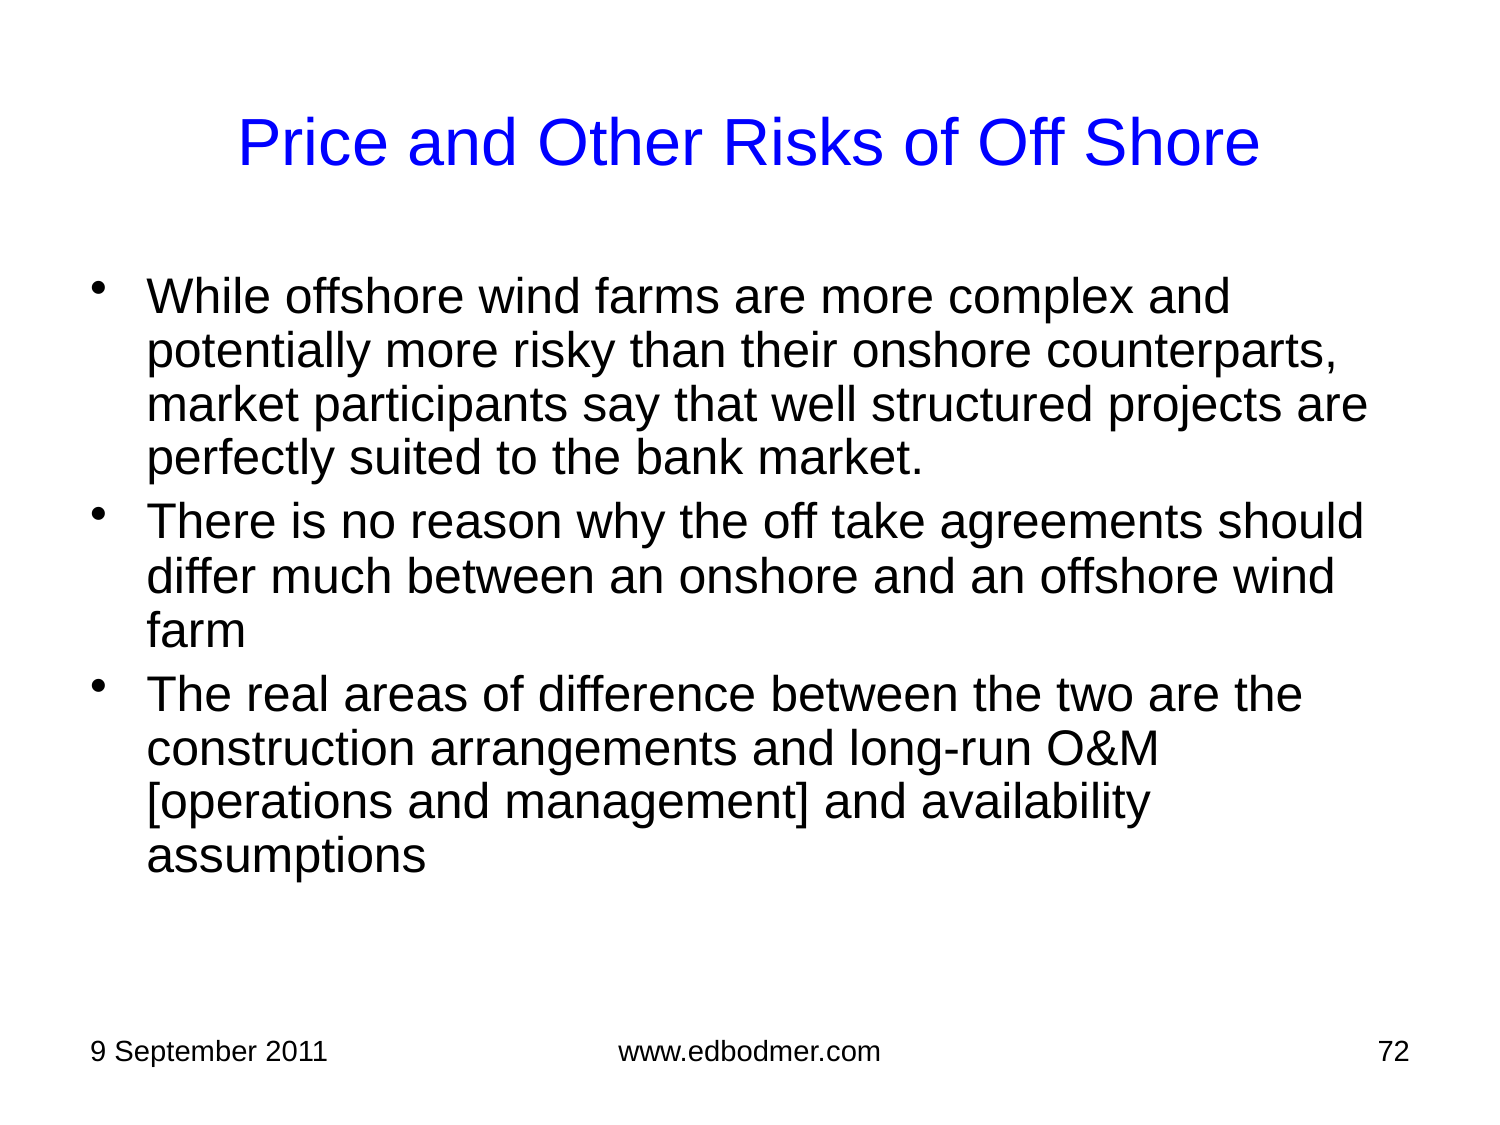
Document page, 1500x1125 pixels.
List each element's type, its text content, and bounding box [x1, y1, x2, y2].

footer www.edbodmer.com [512, 1024, 988, 1103]
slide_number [74, 1024, 426, 1103]
list While offshore wind farms are more complex and potentially more risky than their onshore counterparts, market participants say that well structured projects are perfectly suited to the bank market. There is no reason why the off take agreements should differ much between an onshore and an offshore wind farm The real areas of difference between the two are the construction arrangements and long-run O&M [operations and management] and availability assumptions [74, 262, 1426, 1006]
title Price and Other Risks of Off Shore [74, 44, 1426, 233]
slide_number 72 [1074, 1024, 1426, 1103]
